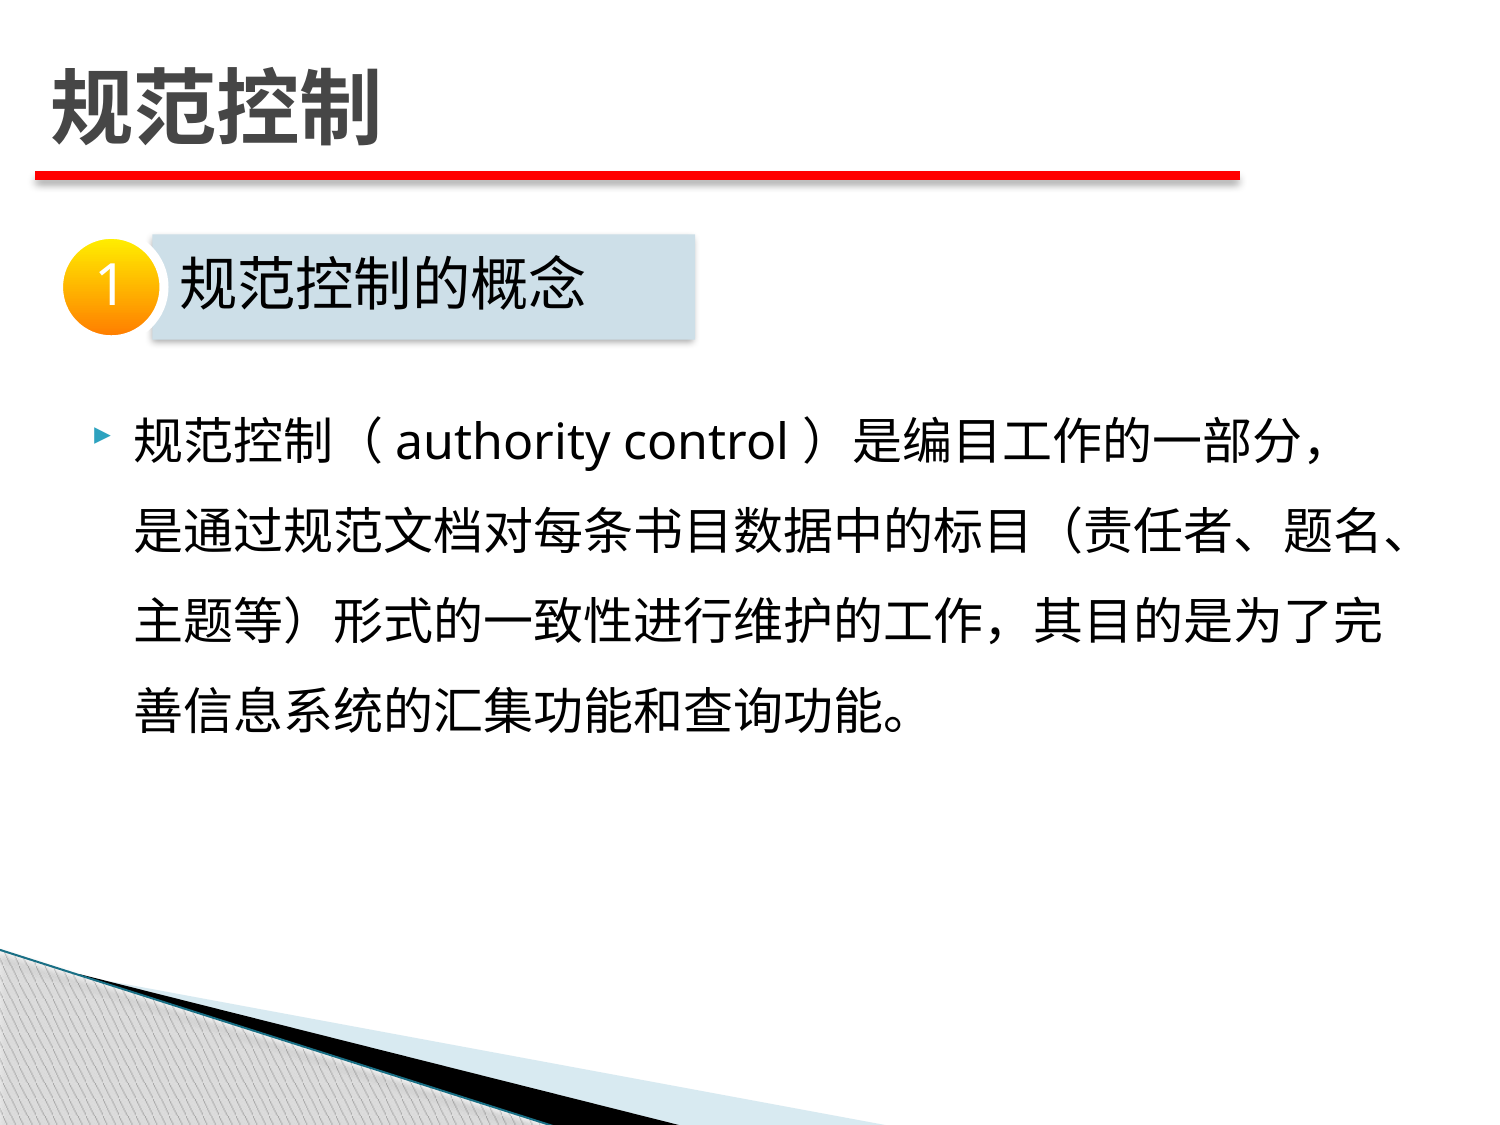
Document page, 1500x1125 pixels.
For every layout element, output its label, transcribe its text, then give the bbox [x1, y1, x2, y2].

list 规范控制（authority control）是编目工作的一部分，是通过规范文档对每条书目数据中的标目（责任者、题名、主题等）形式的一致性进行维护的工作，其目的是为了完善信息系统的汇集功能和查询功能。 [58, 246, 1409, 944]
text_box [58, 234, 696, 341]
title 规范控制 [35, 46, 1386, 164]
